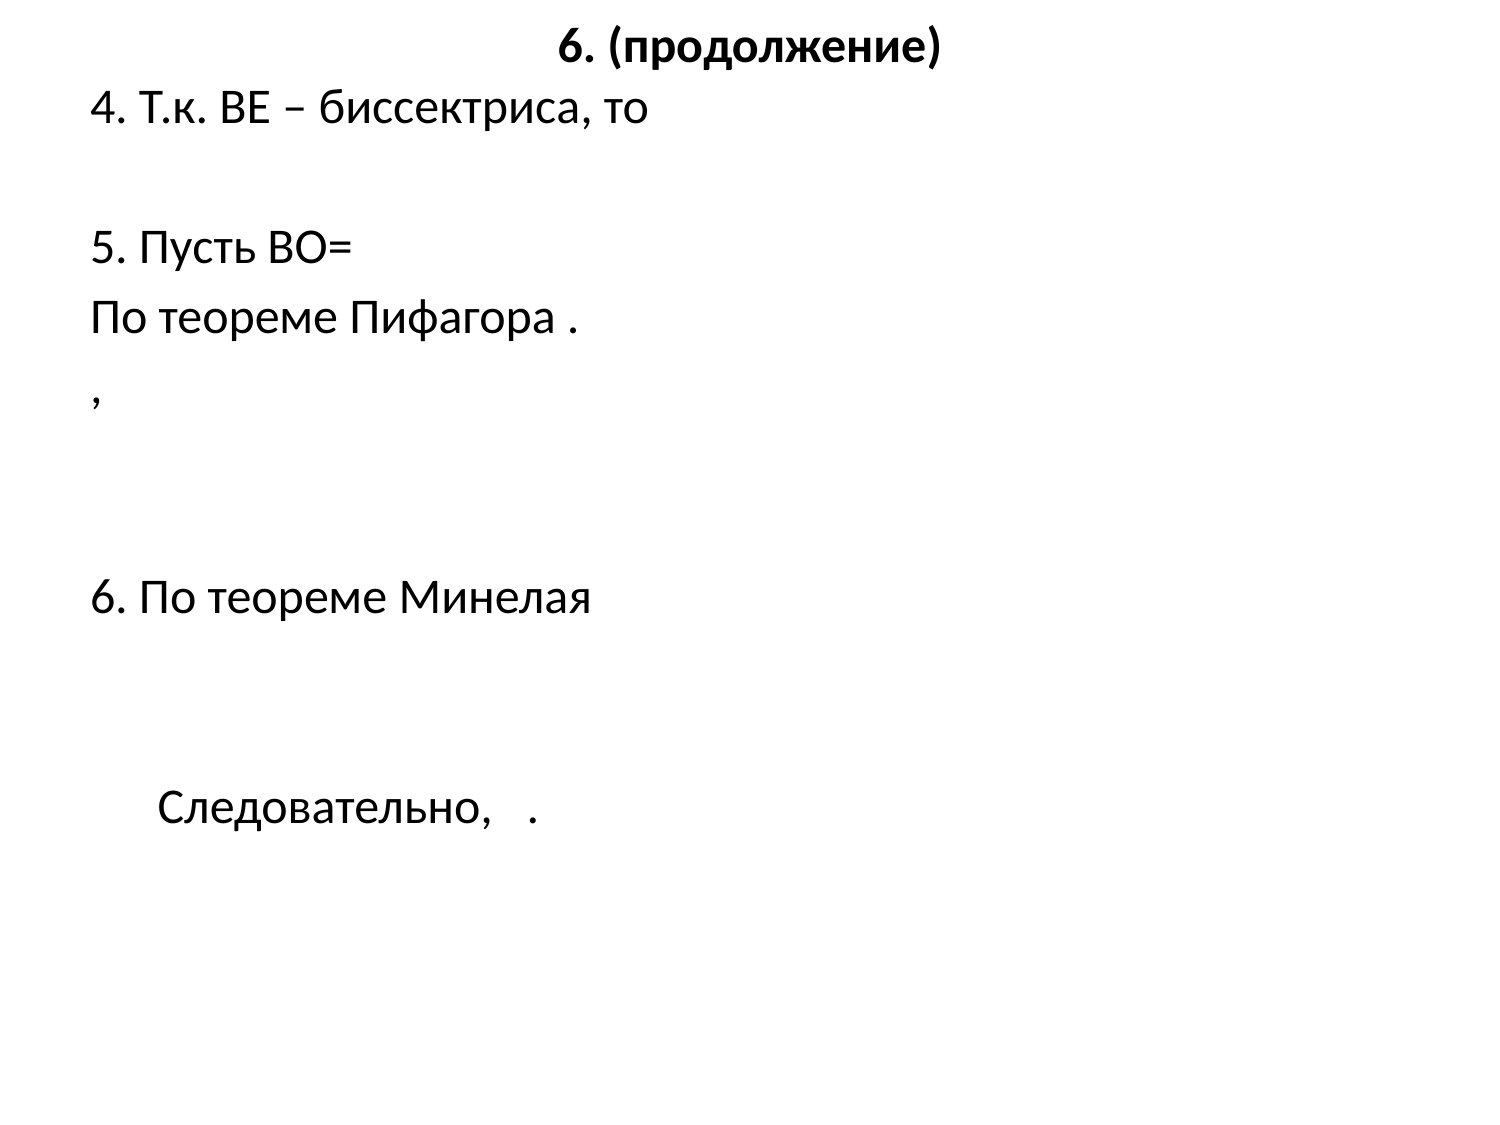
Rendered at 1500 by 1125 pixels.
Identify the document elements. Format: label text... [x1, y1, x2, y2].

title 6. (продолжение) [75, 19, 1425, 67]
